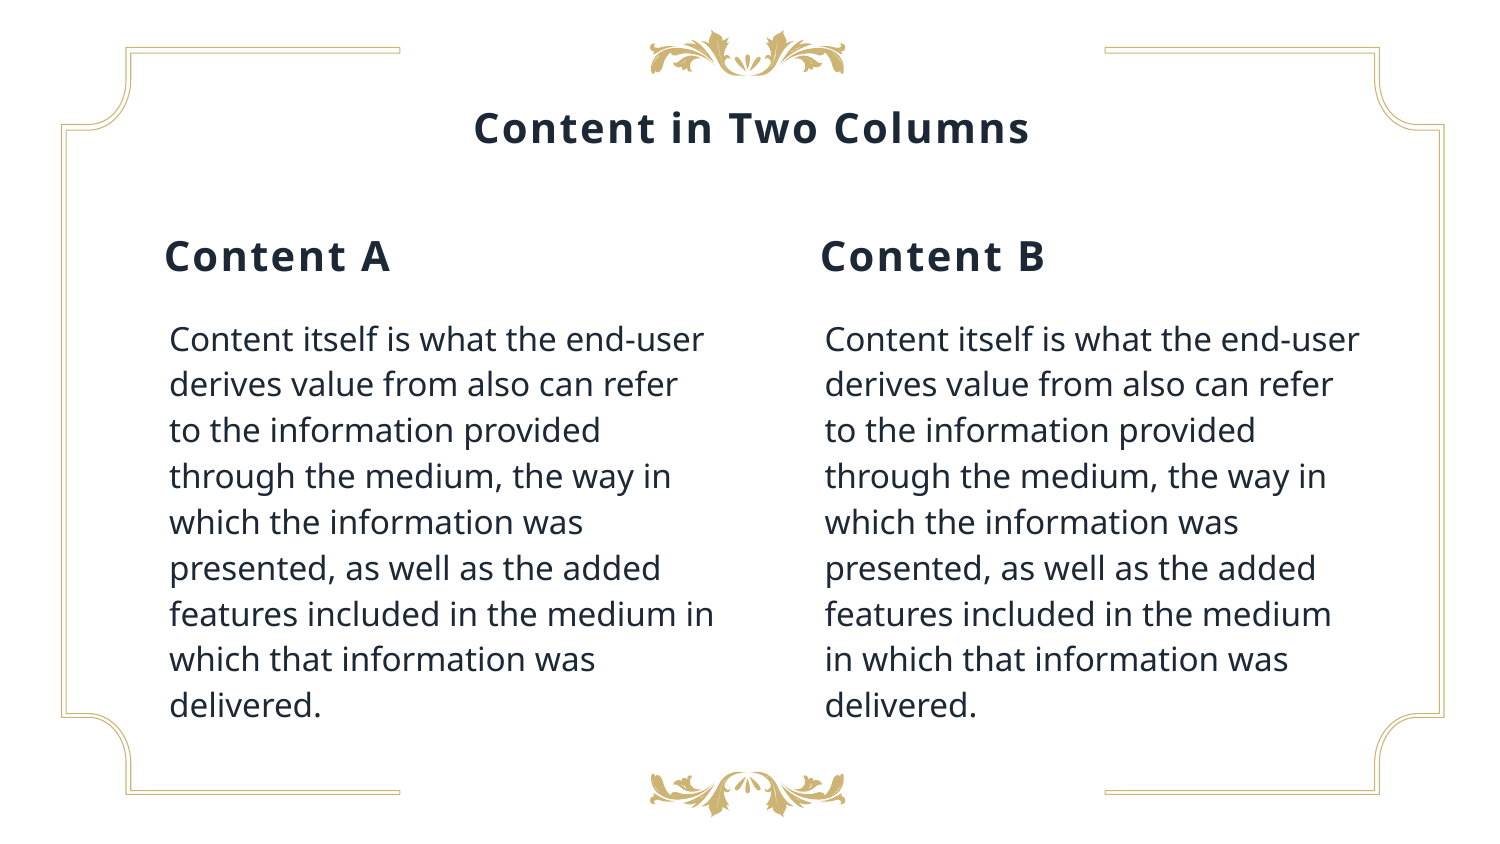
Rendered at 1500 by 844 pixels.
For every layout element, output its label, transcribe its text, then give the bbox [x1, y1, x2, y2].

text_box Content itself is what the end-user derives value from also can refer to the information provided through the medium, the way in which the information was presented, as well as the added features included in the medium in which that information was delivered. [809, 304, 1377, 732]
text_box Content in Two Columns [458, 94, 1045, 159]
text_box Content itself is what the end-user derives value from also can refer to the information provided through the medium, the way in which the information was presented, as well as the added features included in the medium in which that information was delivered. [154, 304, 732, 732]
text_box Content A [149, 222, 405, 288]
text_box Content B [804, 222, 1061, 288]
